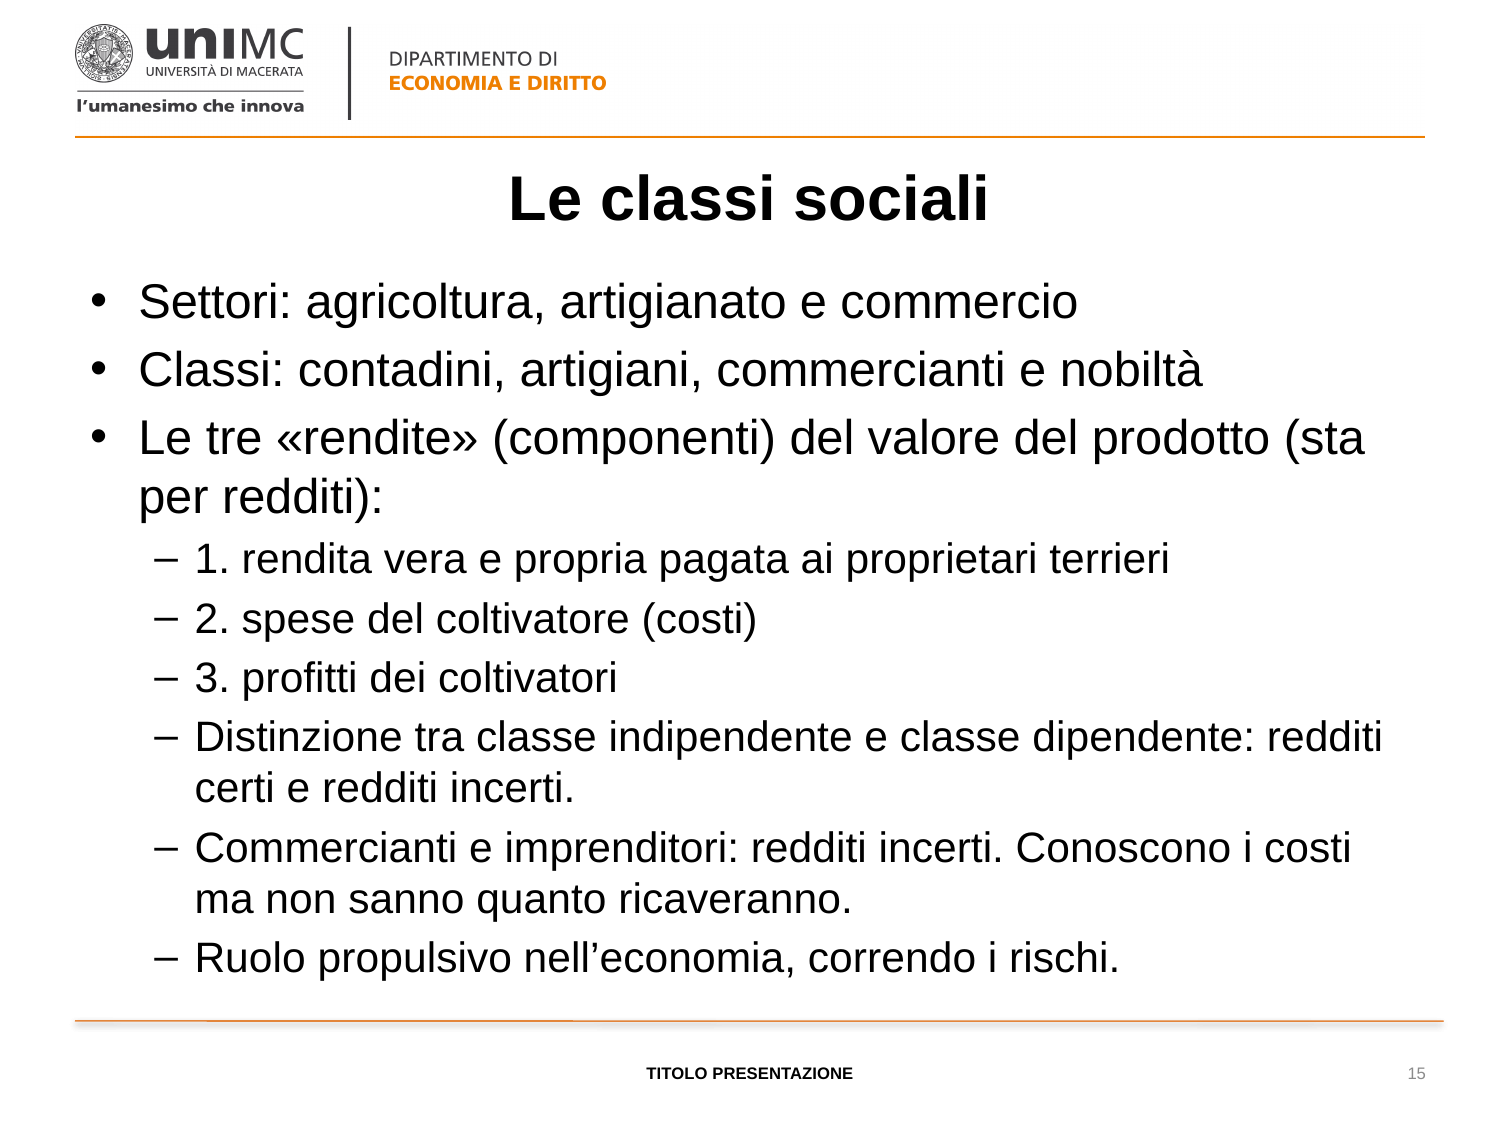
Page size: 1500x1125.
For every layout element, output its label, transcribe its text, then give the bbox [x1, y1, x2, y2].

title Le classi sociali [75, 149, 1425, 241]
slide_number 15 [1091, 1042, 1442, 1103]
footer TITOLO PRESENTAZIONE [512, 1042, 988, 1103]
list Settori: agricoltura, artigianato e commercio Classi: contadini, artigiani, commercianti e nobiltà Le tre «rendite» (componenti) del valore del prodotto (sta per redditi): 1. rendita vera e propria pagata ai proprietari terrieri 2. spese del coltivatore (costi) 3. profitti dei coltivatori Distinzione tra classe indipendente e classe dipendente: redditi certi e redditi incerti. Commercianti e imprenditori: redditi incerti. Conoscono i costi ma non sanno quanto ricaveranno. Ruolo propulsivo nell’economia, correndo i rischi. [75, 262, 1425, 1005]
picture [75, 24, 1425, 138]
